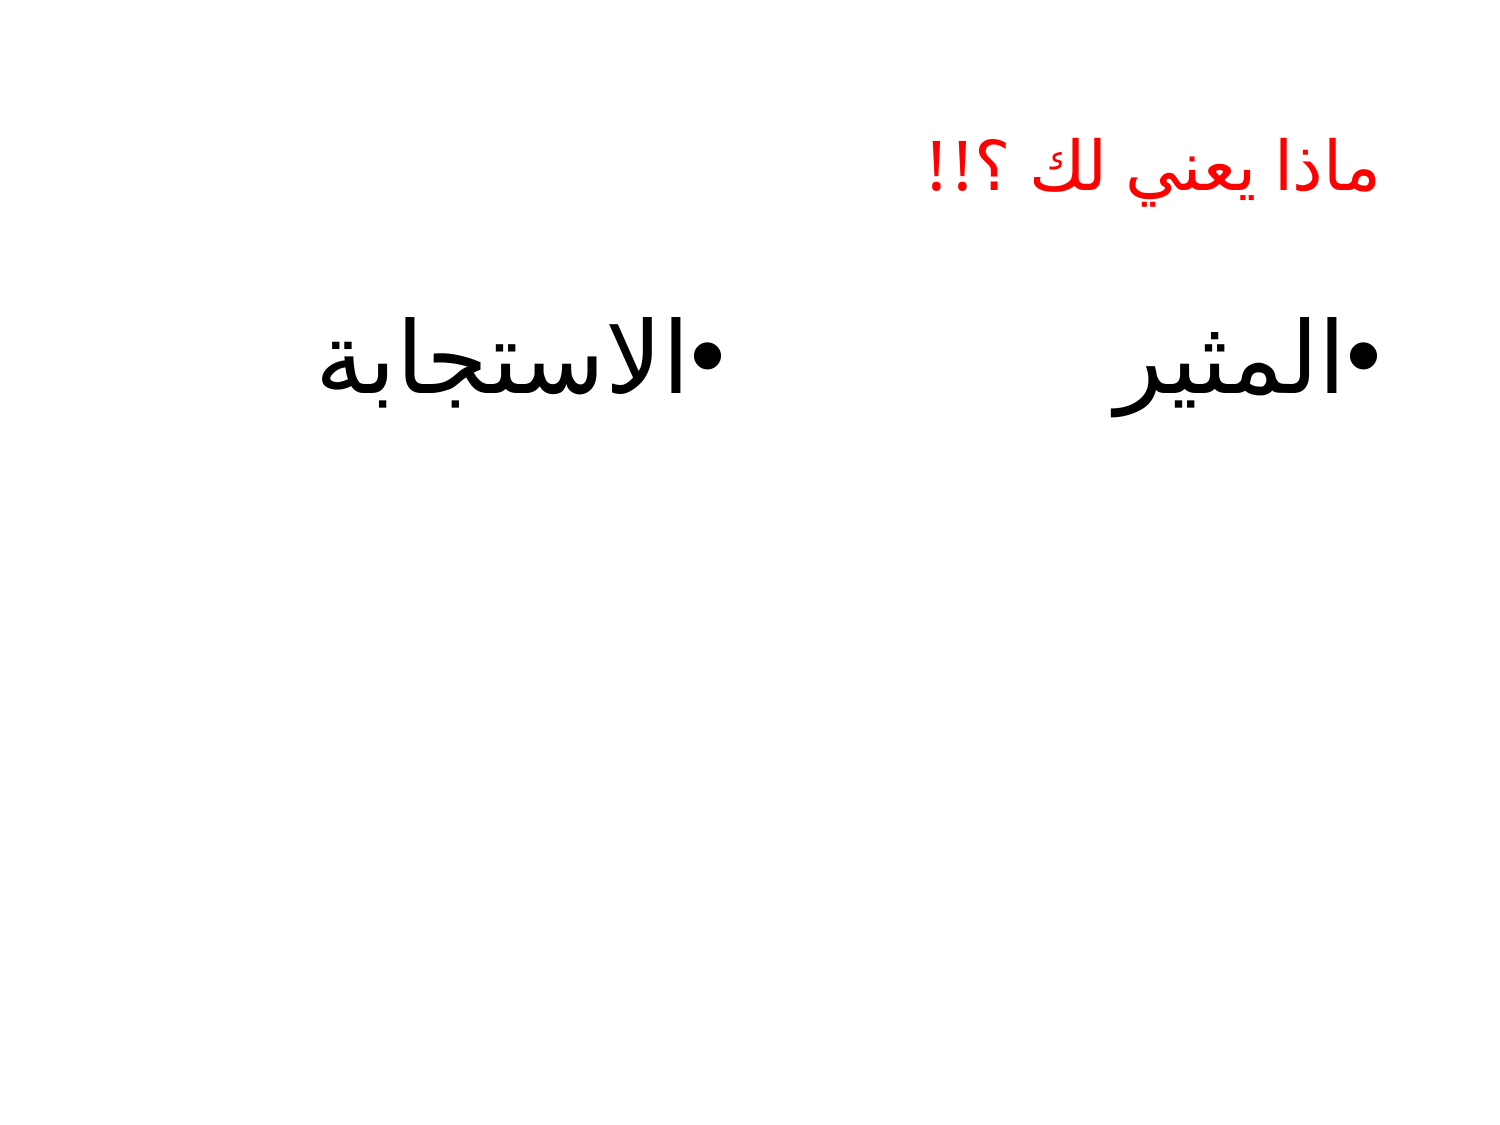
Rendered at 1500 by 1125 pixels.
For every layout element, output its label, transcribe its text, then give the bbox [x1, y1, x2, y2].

title ماذا يعني لك ؟!! [103, 59, 1397, 278]
list المثير [759, 299, 1397, 1014]
list الاستجابة [103, 299, 741, 1014]
